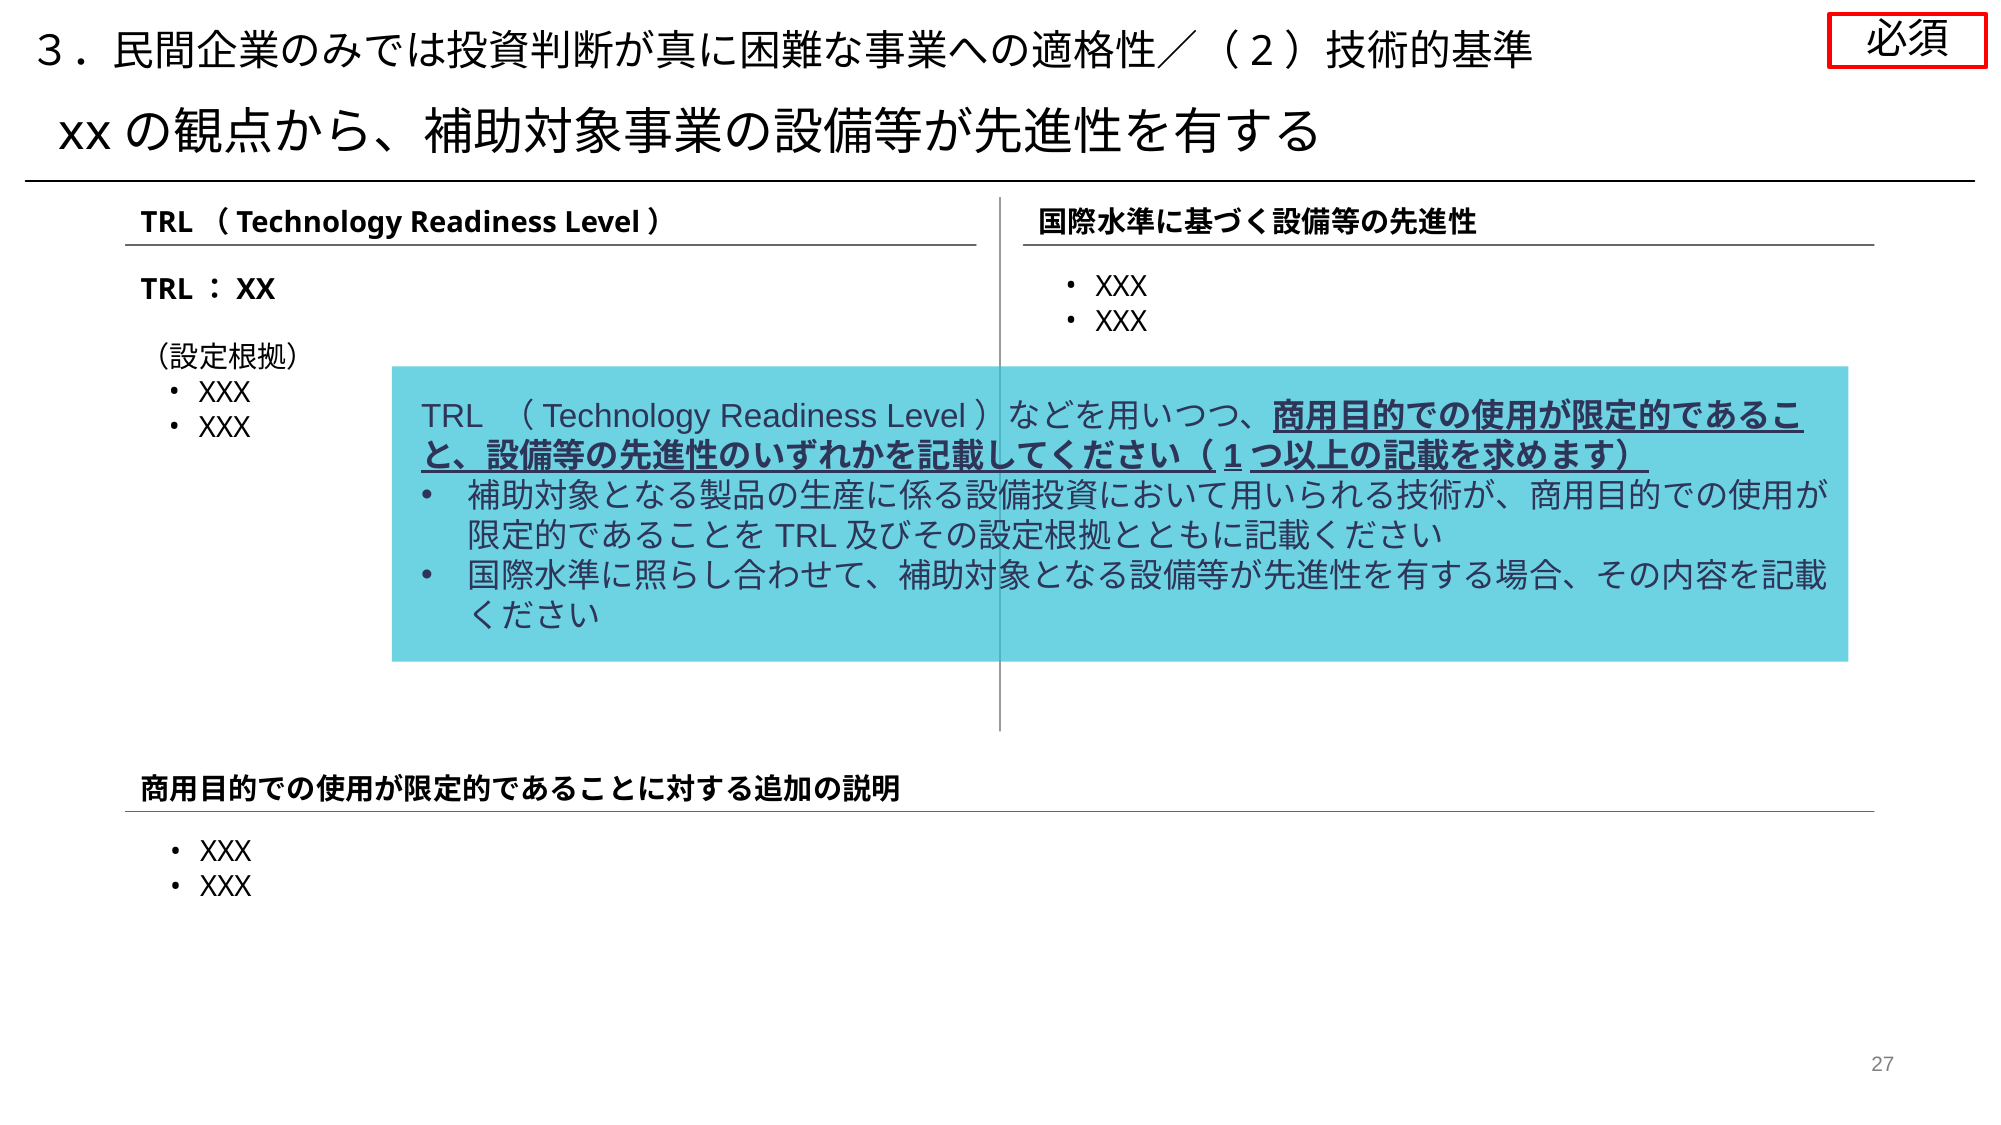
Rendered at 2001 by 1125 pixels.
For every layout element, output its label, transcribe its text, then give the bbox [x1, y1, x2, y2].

text_box TRL （Technology Readiness Level）などを用いつつ、商用目的での使用が限定的であること、設備等の先進性のいずれかを記載してください（1つ以上の記載を求めます） 補助対象となる製品の生産に係る設備投資において用いられる技術が、商用目的での使用が限定的であることをTRL及びその設定根拠とともに記載ください 国際水準に照らし合わせて、補助対象となる設備等が先進性を有する場合、その内容を記載ください [1001, 365, 1849, 662]
text_box XXX XXX [1021, 266, 1896, 696]
text_box （設定根拠） XXX XXX [125, 337, 977, 608]
text_box 必須 [1829, 13, 1986, 68]
text_box TRL：XX [125, 257, 782, 326]
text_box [125, 197, 977, 246]
text_box XXX XXX [126, 832, 1876, 988]
text_box TRL （Technology Readiness Level）などを用いつつ、商用目的での使用が限定的であること、設備等の先進性のいずれかを記載してください（1つ以上の記載を求めます） 補助対象となる製品の生産に係る設備投資において用いられる技術が、商用目的での使用が限定的であることをTRL及びその設定根拠とともに記載ください 国際水準に照らし合わせて、補助対象となる設備等が先進性を有する場合、その内容を記載ください [391, 365, 999, 662]
text_box xxの観点から、補助対象事業の設備等が先進性を有する [59, 106, 1904, 161]
text_box ３．民間企業のみでは投資判断が真に困難な事業への適格性／（2）技術的基準 [29, 29, 1823, 75]
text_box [125, 763, 1875, 812]
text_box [1023, 197, 1875, 246]
